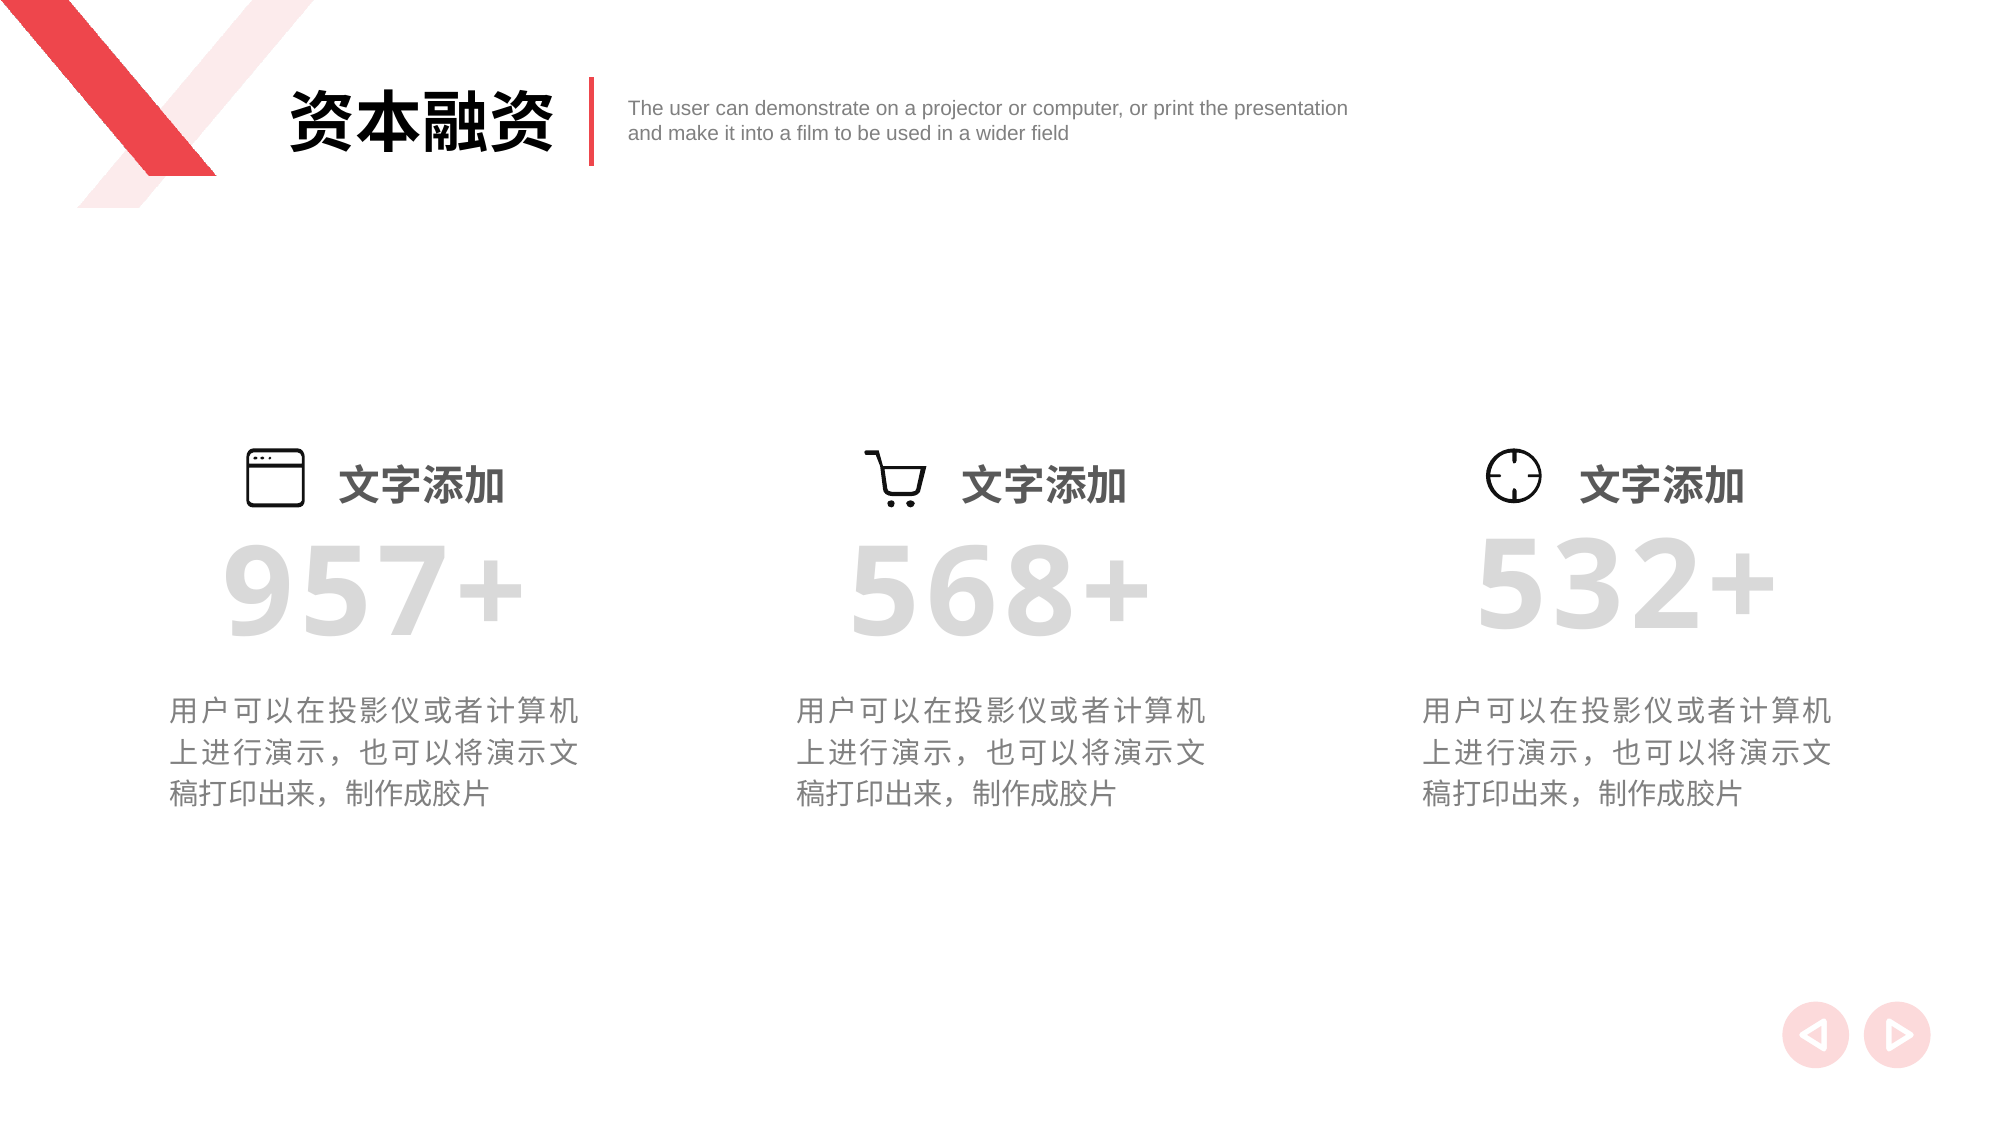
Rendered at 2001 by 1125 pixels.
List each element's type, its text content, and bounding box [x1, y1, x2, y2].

text_box 用户可以在投影仪或者计算机上进行演示，也可以将演示文稿打印出来，制作成胶片 [1408, 677, 1847, 819]
text_box [246, 448, 305, 503]
text_box 文字添加 [1564, 441, 1788, 516]
text_box 532+ [1460, 496, 1795, 661]
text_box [0, 0, 1368, 209]
text_box 文字添加 [946, 441, 1171, 516]
text_box 用户可以在投影仪或者计算机上进行演示，也可以将演示文稿打印出来，制作成胶片 [781, 677, 1221, 819]
text_box 文字添加 [324, 441, 548, 516]
text_box [864, 450, 927, 497]
text_box [1485, 448, 1542, 496]
text_box 957+ [207, 503, 543, 669]
text_box 568+ [834, 503, 1169, 669]
text_box 用户可以在投影仪或者计算机上进行演示，也可以将演示文稿打印出来，制作成胶片 [155, 677, 594, 819]
